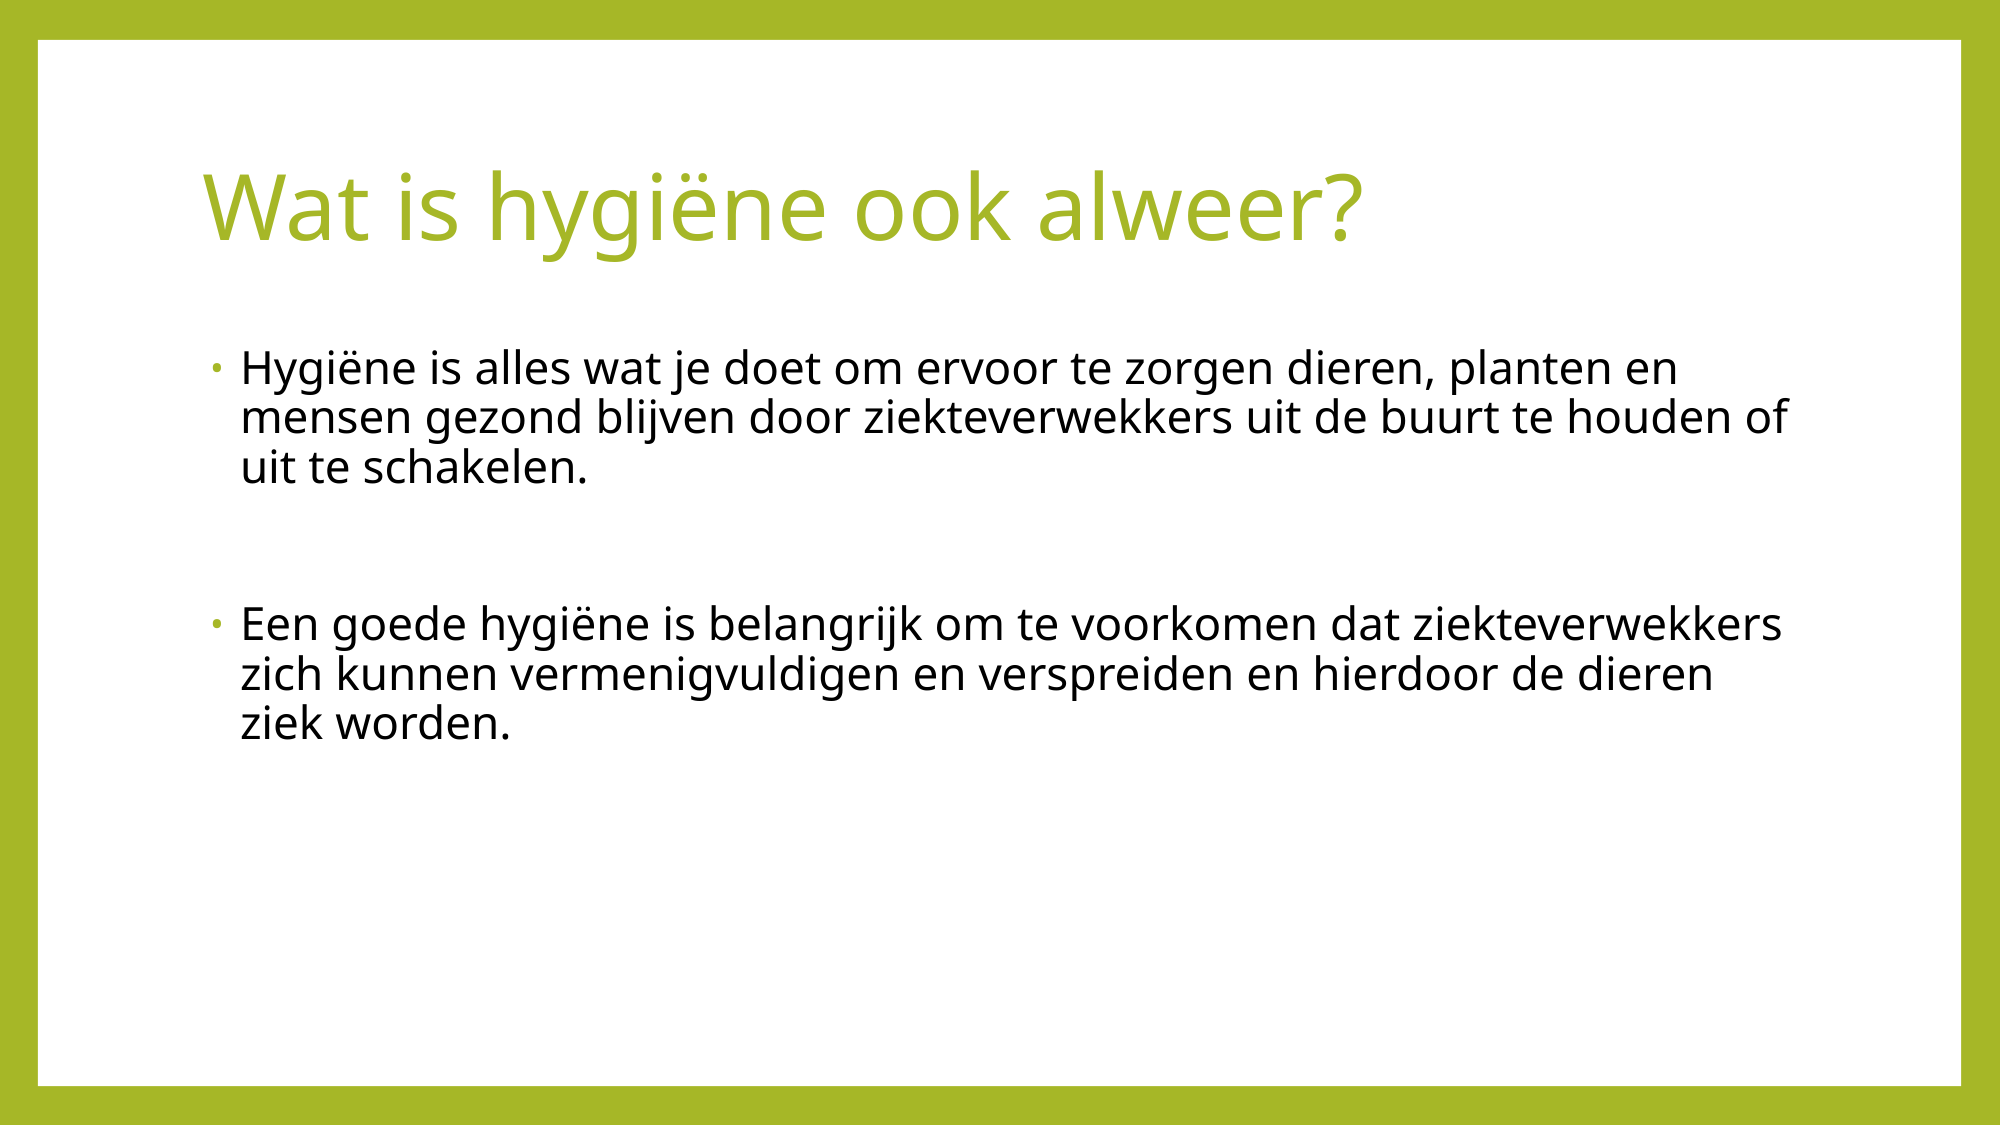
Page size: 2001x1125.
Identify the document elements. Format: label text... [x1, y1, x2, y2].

list Hygiëne is alles wat je doet om ervoor te zorgen dieren, planten en mensen gezond blijven door ziekteverwekkers uit de buurt te houden of uit te schakelen. Een goede hygiëne is belangrijk om te voorkomen dat ziekteverwekkers zich kunnen vermenigvuldigen en verspreiden en hierdoor de dieren ziek worden. [187, 337, 1808, 1000]
title Wat is hygiëne ook alweer? [187, 99, 1808, 323]
